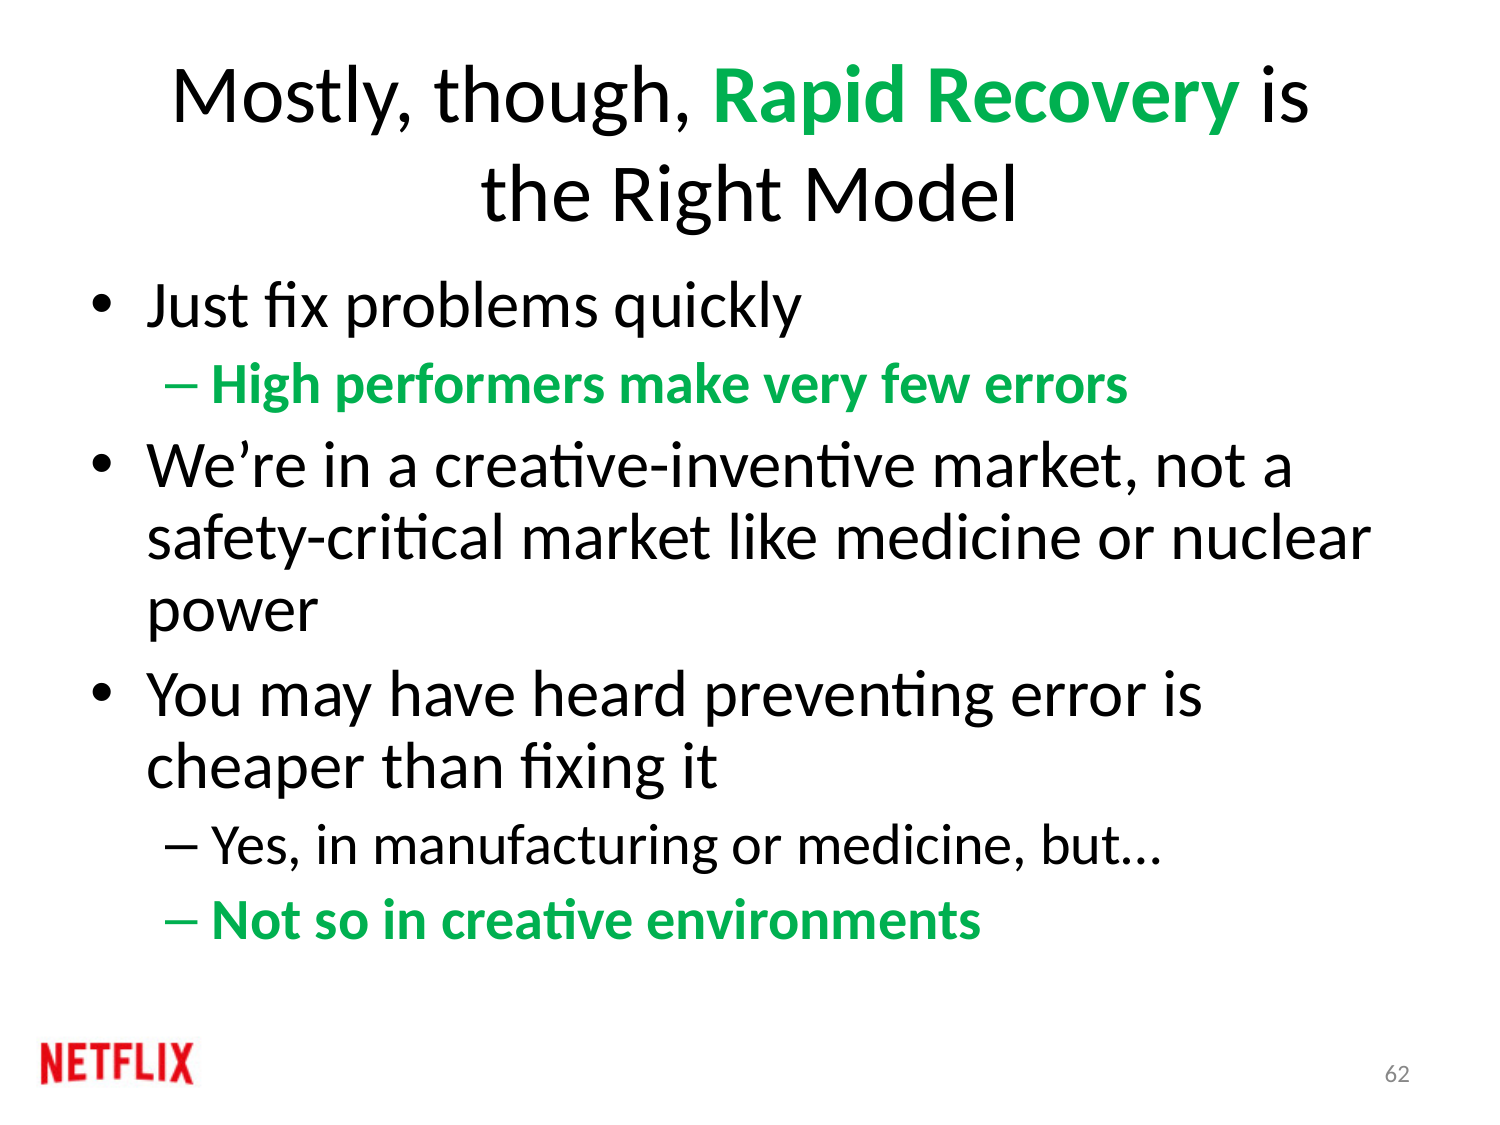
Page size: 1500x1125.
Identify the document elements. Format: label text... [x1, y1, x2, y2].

slide_number ‹#› [1074, 1042, 1425, 1103]
list Just fix problems quickly High performers make very few errors We’re in a creative-inventive market, not a safety-critical market like medicine or nuclear power You may have heard preventing error is cheaper than fixing it Yes, in manufacturing or medicine, but… Not so in creative environments [75, 262, 1425, 1005]
title Mostly, though, Rapid Recovery is the Right Model [75, 45, 1425, 233]
picture [24, 1024, 211, 1104]
